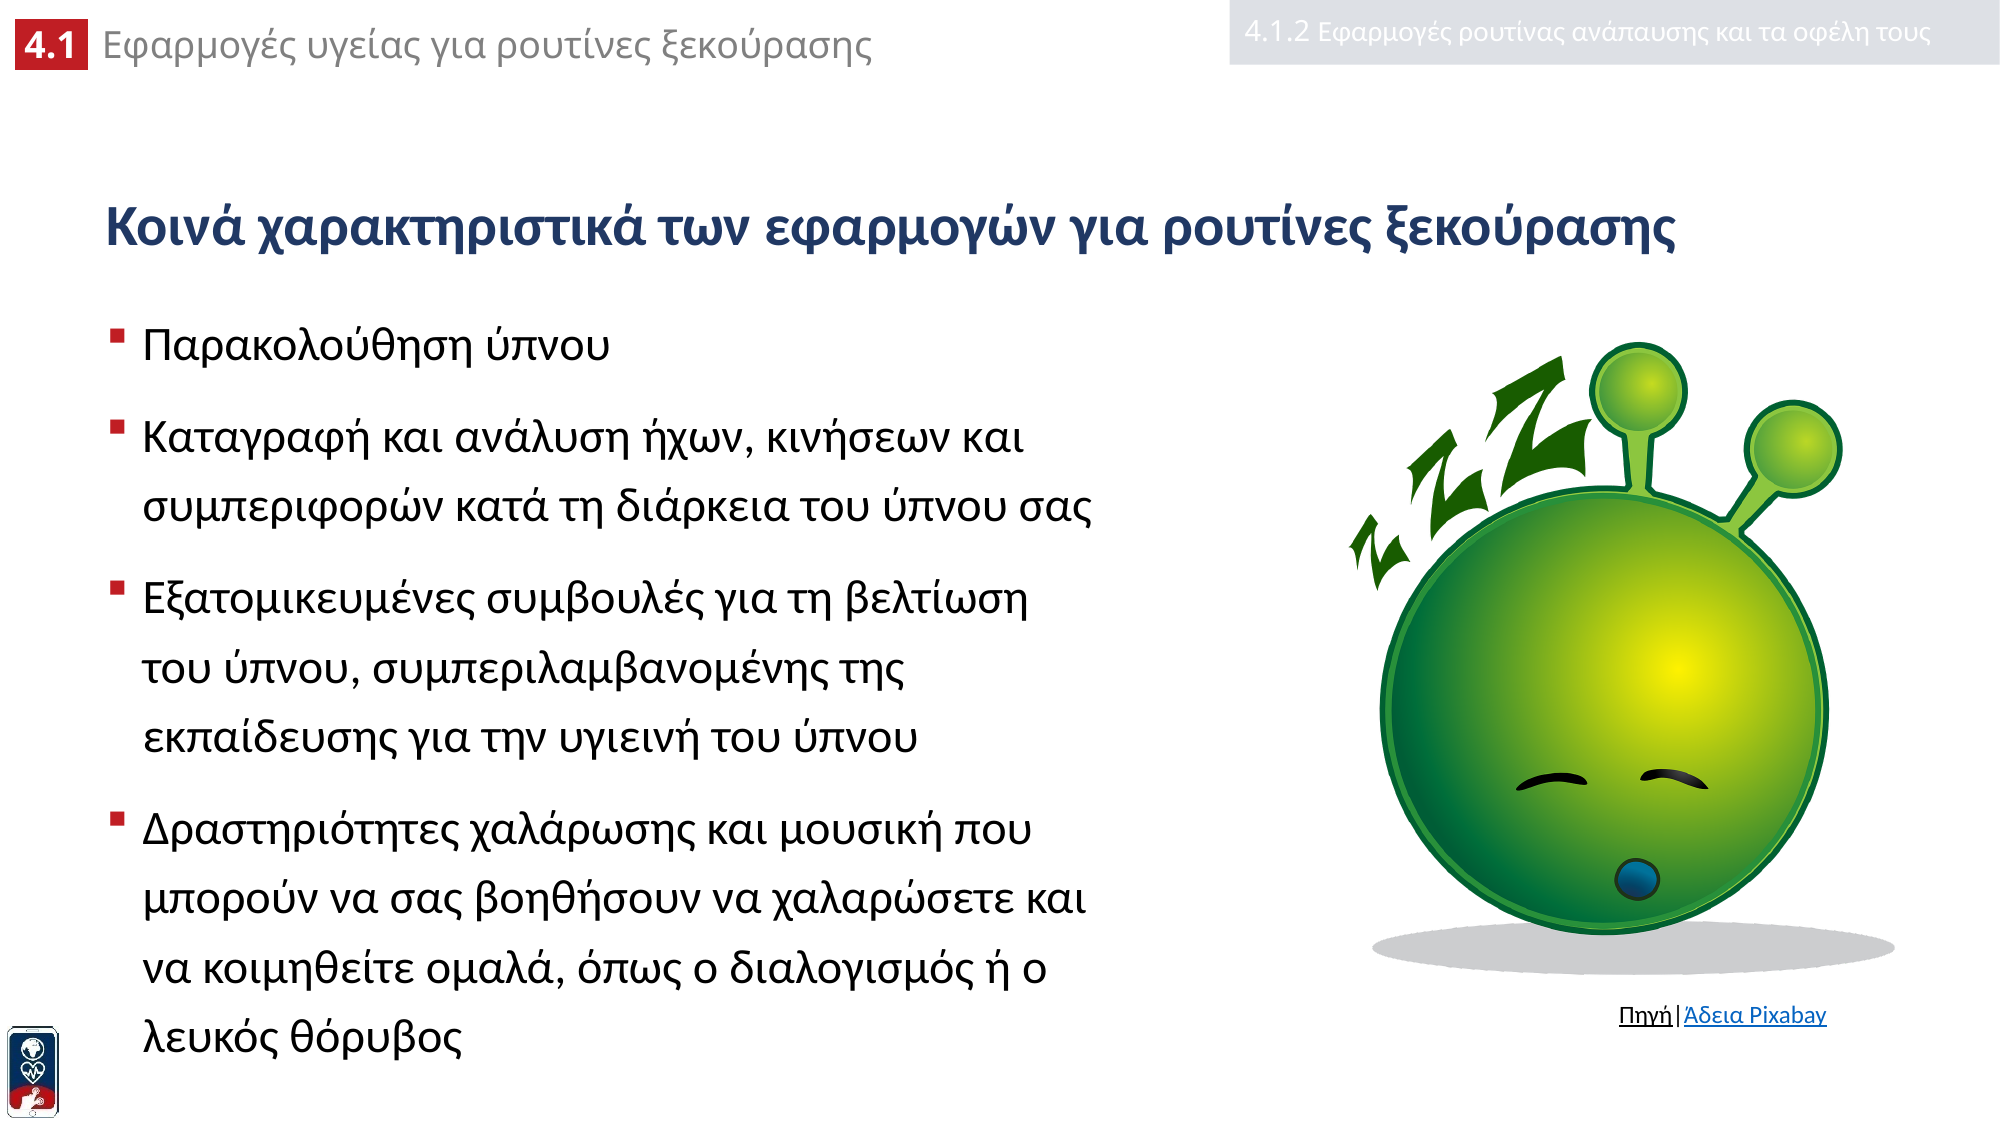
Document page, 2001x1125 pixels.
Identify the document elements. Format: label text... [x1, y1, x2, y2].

text_box Πηγή|Άδεια Pixabay [1604, 991, 2000, 1036]
title Κοινά χαρακτηριστικά των εφαρμογών για ρουτίνες ξεκούρασης [91, 177, 1906, 277]
picture [1330, 329, 1909, 986]
picture [7, 1026, 59, 1118]
list Παρακολούθηση ύπνου Καταγραφή και ανάλυση ήχων, κινήσεων και συμπεριφορών κατά τη διάρκεια του ύπνου σας Εξατομικευμένες συμβουλές για τη βελτίωση του ύπνου, συμπεριλαμβανομένης της εκπαίδευσης για την υγιεινή του ύπνου Δραστηριότητες χαλάρωσης και μουσική που μπορούν να σας βοηθήσουν να χαλαρώσετε και να κοιμηθείτε ομαλά, όπως ο διαλογισμός ή ο λευκός θόρυβος [91, 293, 1118, 1083]
text_box 4.1.2 Εφαρμογές ρουτίνας ανάπαυσης και τα οφέλη τους [1229, 0, 2000, 65]
